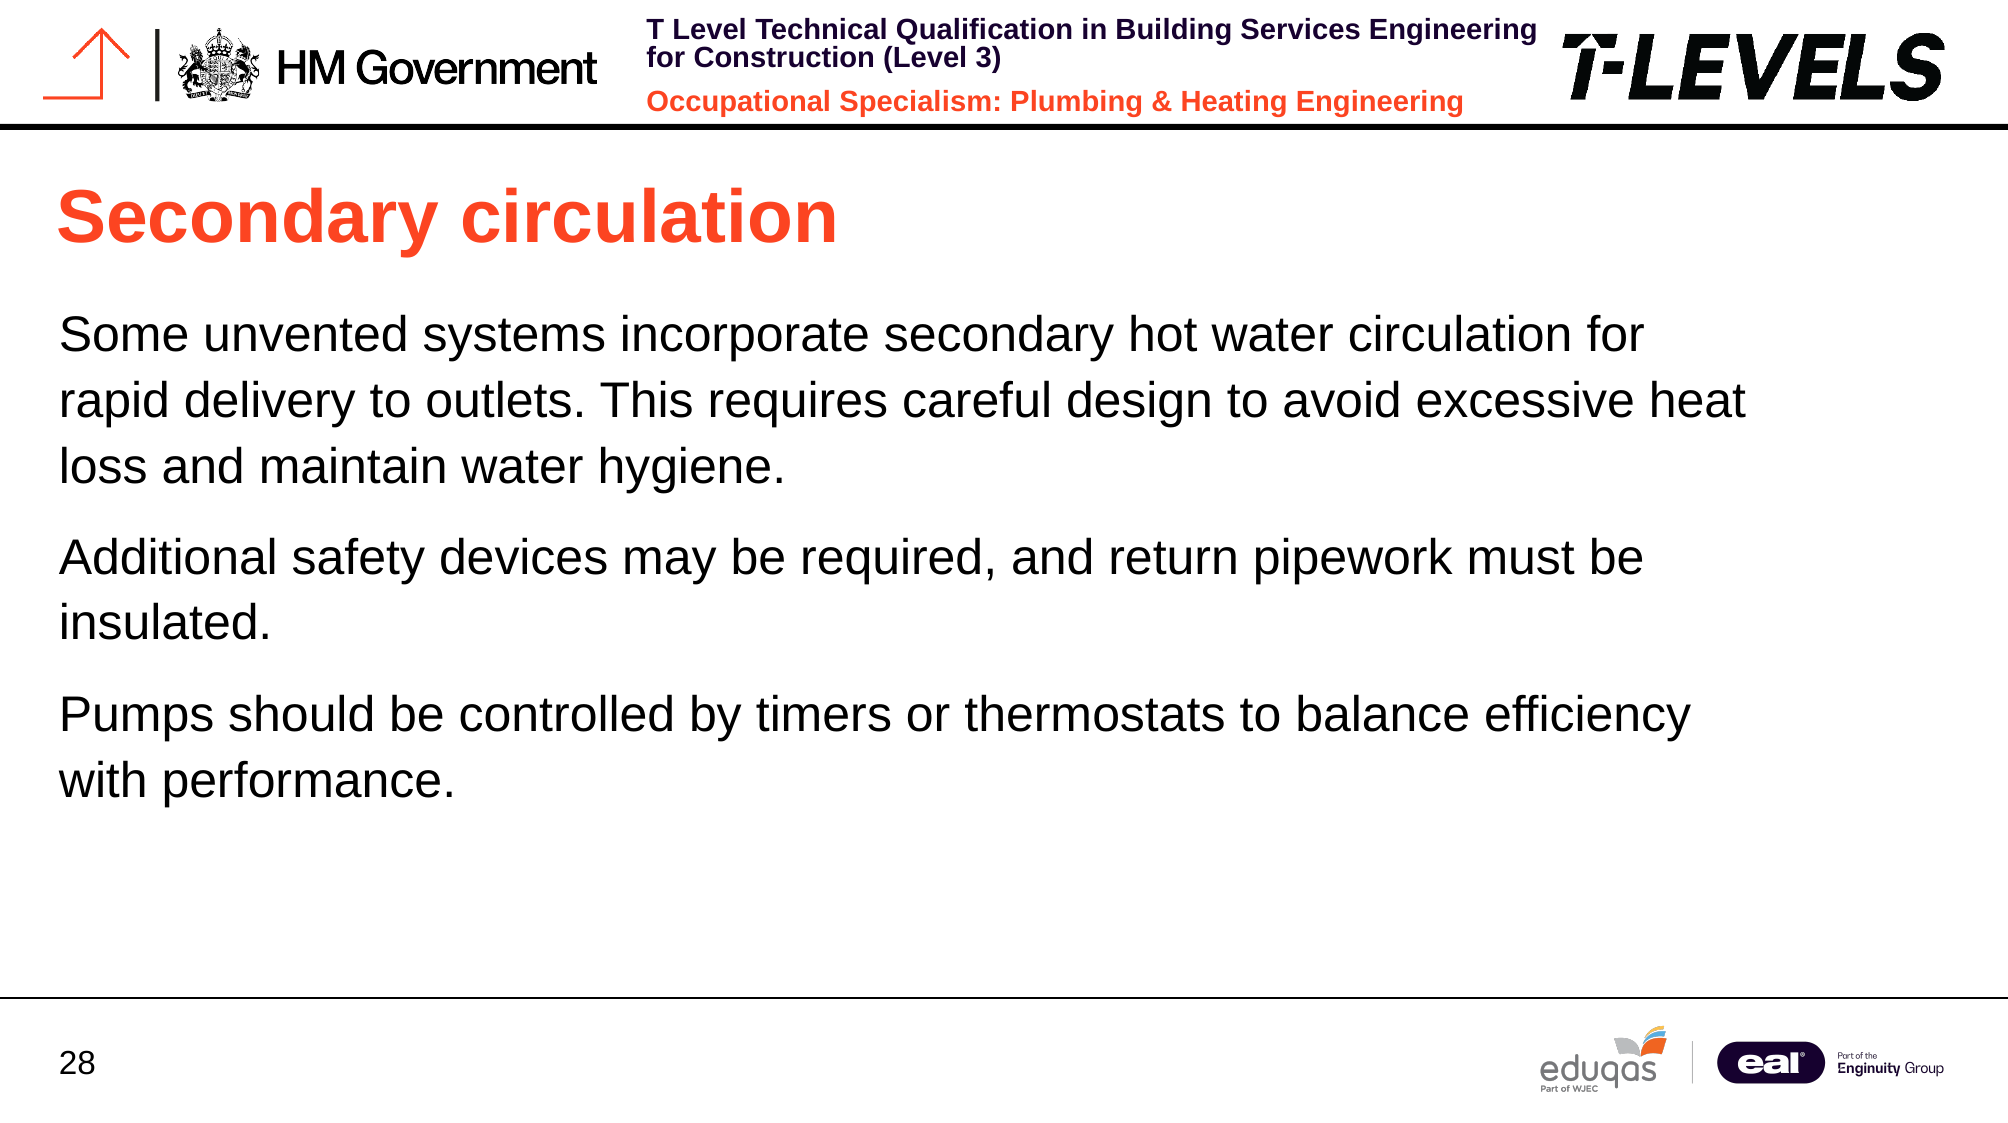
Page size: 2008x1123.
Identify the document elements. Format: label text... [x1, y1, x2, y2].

picture [38, 27, 136, 100]
title Secondary circulation [41, 111, 1949, 314]
picture [1543, 25, 1964, 108]
picture [1535, 1021, 1949, 1097]
picture [155, 28, 597, 102]
list Some unvented systems incorporate secondary hot water circulation for rapid delivery to outlets. This requires careful design to avoid excessive heat loss and maintain water hygiene. Additional safety devices may be required, and return pipework must be insulated. Pumps should be controlled by timers or thermostats to balance efficiency with performance. [59, 295, 1770, 975]
